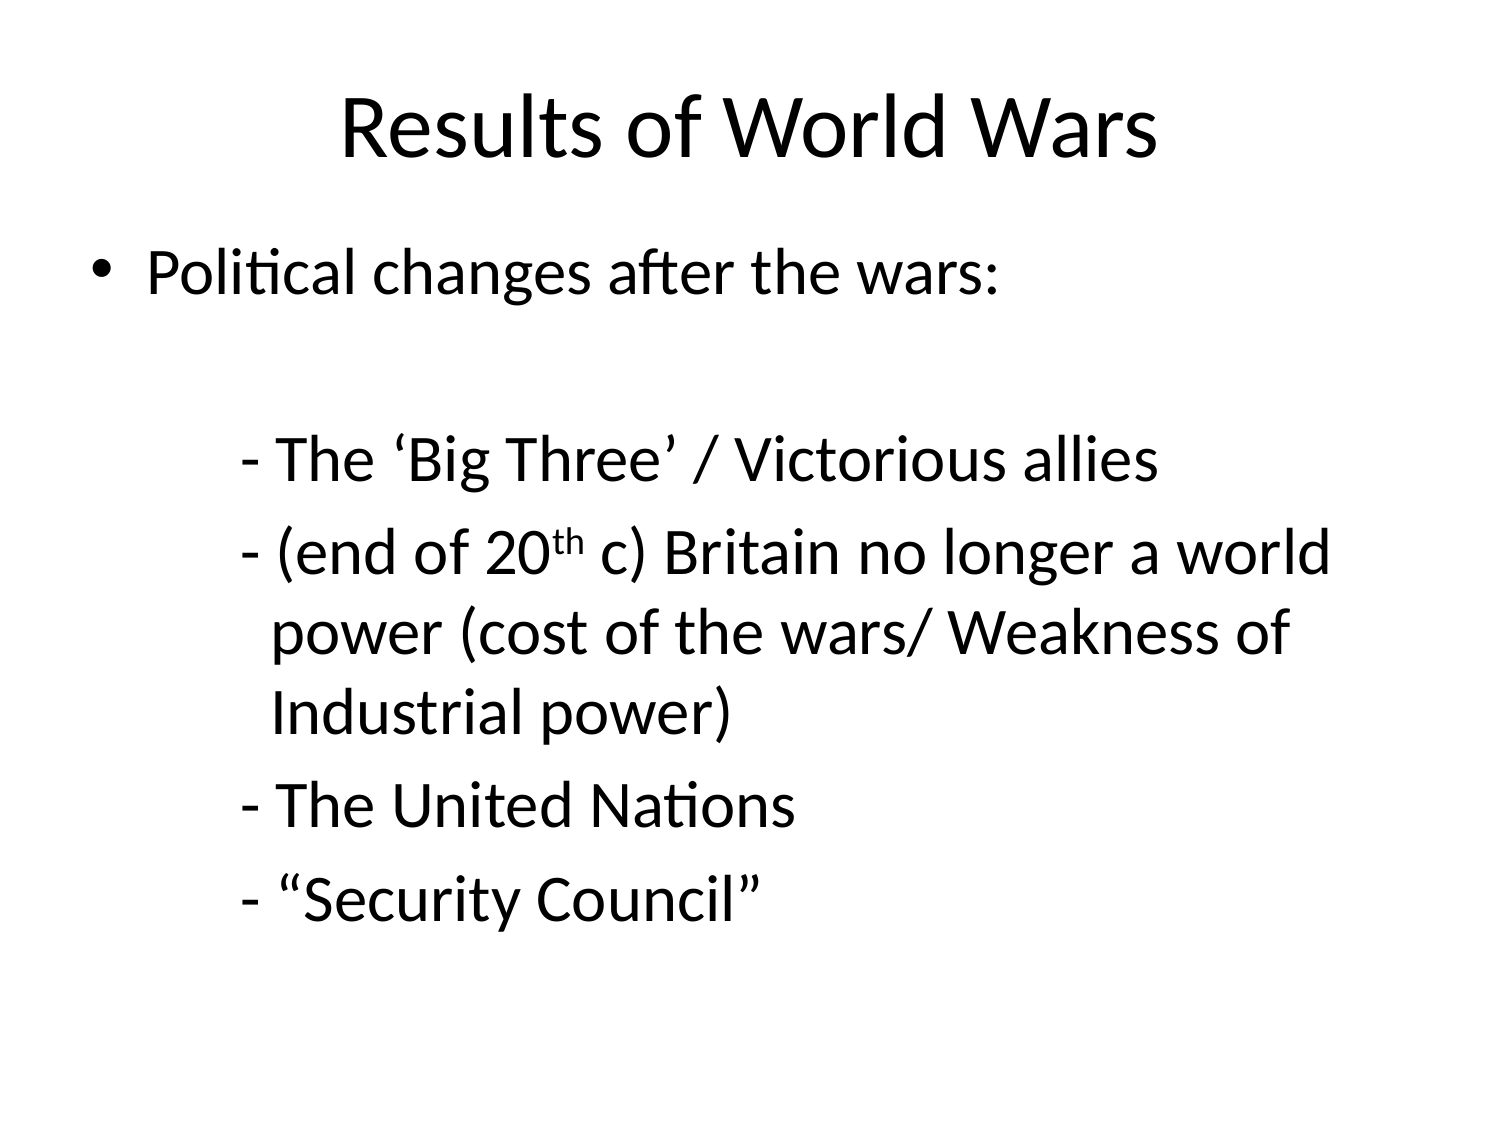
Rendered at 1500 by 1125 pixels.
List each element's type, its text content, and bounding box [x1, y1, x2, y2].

title Results of World Wars [75, 45, 1425, 197]
list Political changes after the wars: - The ‘Big Three’ / Victorious allies - (end of 20th c) Britain no longer a world power (cost of the wars/ Weakness of Industrial power) - The United Nations - “Security Council” [75, 219, 1425, 1059]
